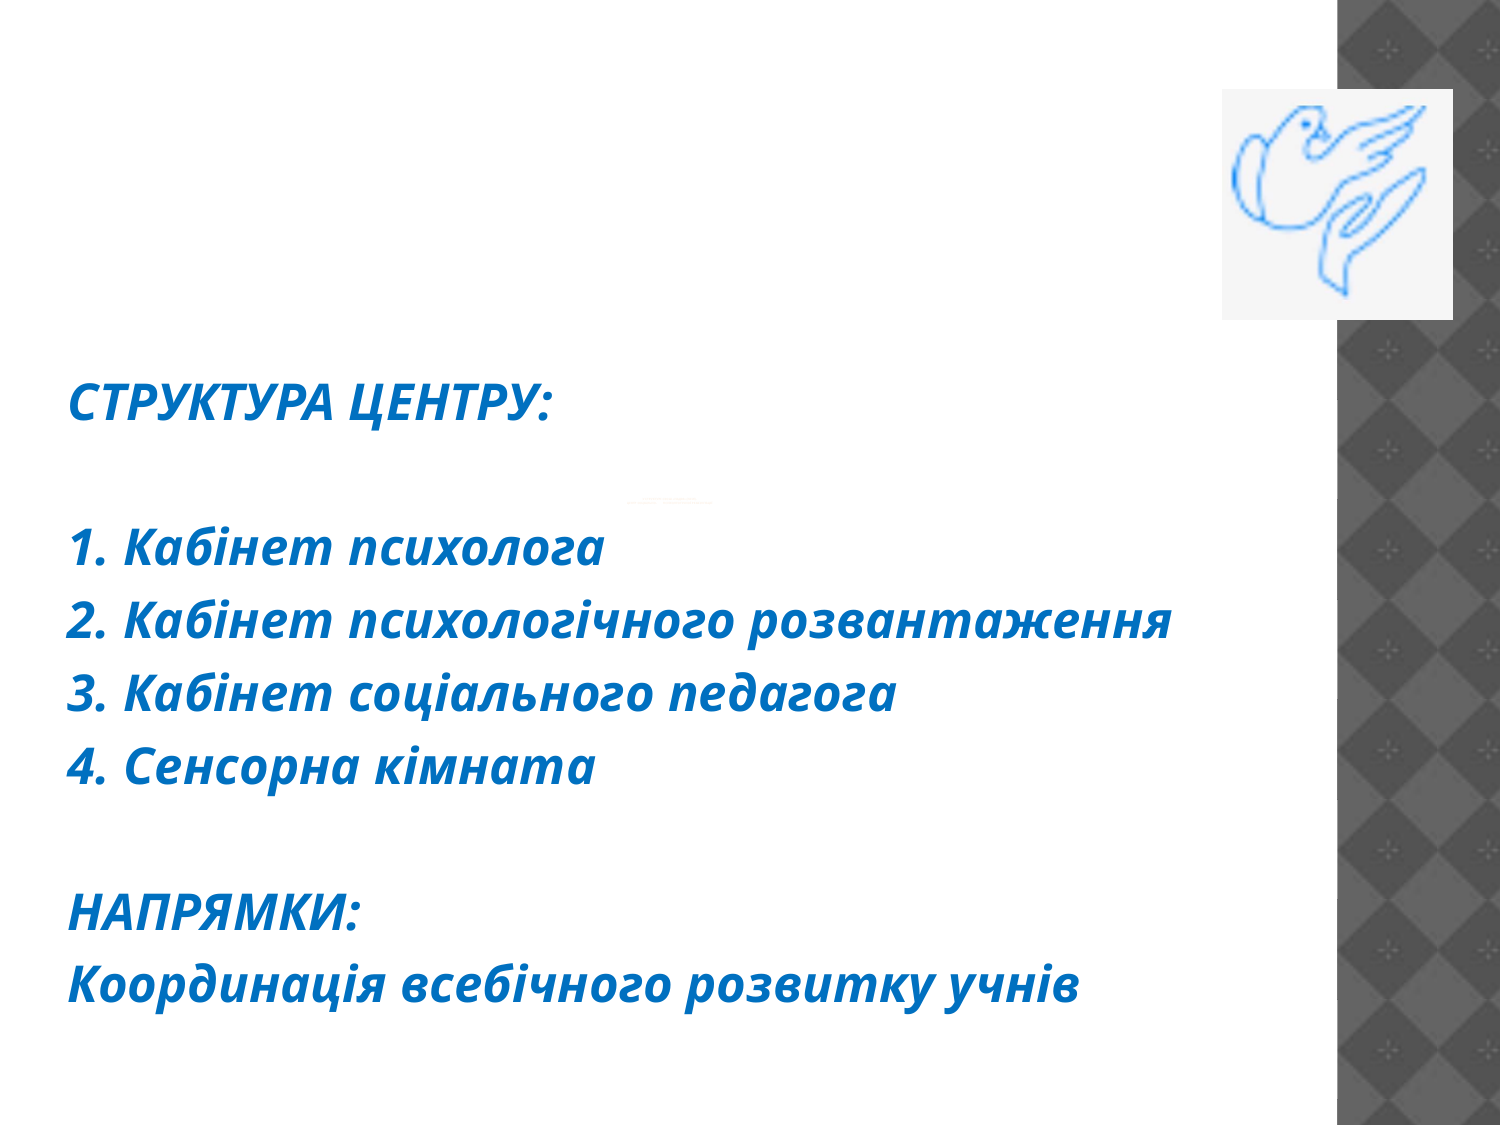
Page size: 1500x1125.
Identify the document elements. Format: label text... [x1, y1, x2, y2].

picture [1222, 0, 1500, 1125]
text_box СТРУКТУРА ЦЕНТРУ: 1. Кабінет психолога 2. Кабінет психологічного розвантаження 3. Кабінет соціального педагога 4. Сенсорна кімната НАПРЯМКИ: Координація всебічного розвитку учнів [53, 361, 1317, 1094]
